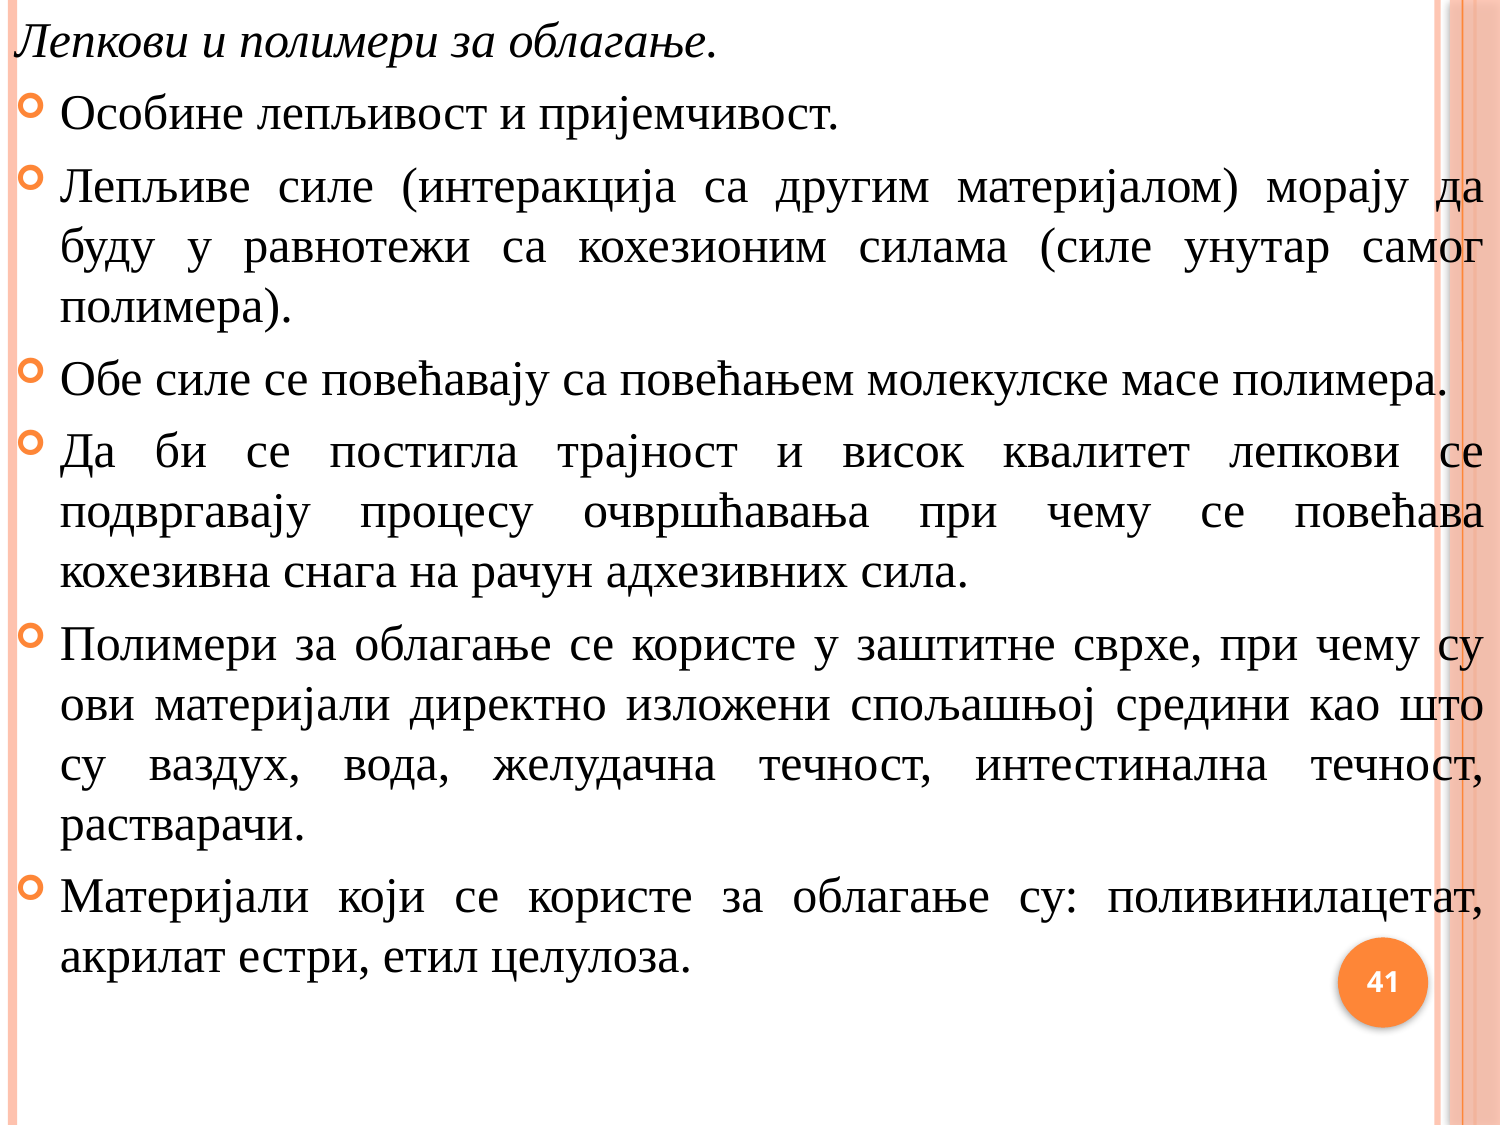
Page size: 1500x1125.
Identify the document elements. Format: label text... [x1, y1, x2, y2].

slide_number 41 [1333, 940, 1434, 1026]
list Лепкови и полимери за облагање. Особине лепљивост и пријемчивост. Лепљиве силе (интеракција са другим материјалом) морају да буду у равнотежи са кохезионим силама (силе унутар самог полимера). Обе силе се повећавају са повећањем молекулске масе полимера. Да би се постигла трајност и висок квалитет лепкови се подвргавају процесу очвршћавања при чему се повећава кохезивна снага на рачун адхезивних сила. Полимери за облагање се користе у заштитне сврхе, при чему су ови материјали директно изложени спољашњој средини као што су ваздух, вода, желудачна течност, интестинална течност, растварачи. Материјали који се користе за облагање су: поливинилацетат, акрилат естри, етил целулоза. [0, 0, 1500, 1125]
